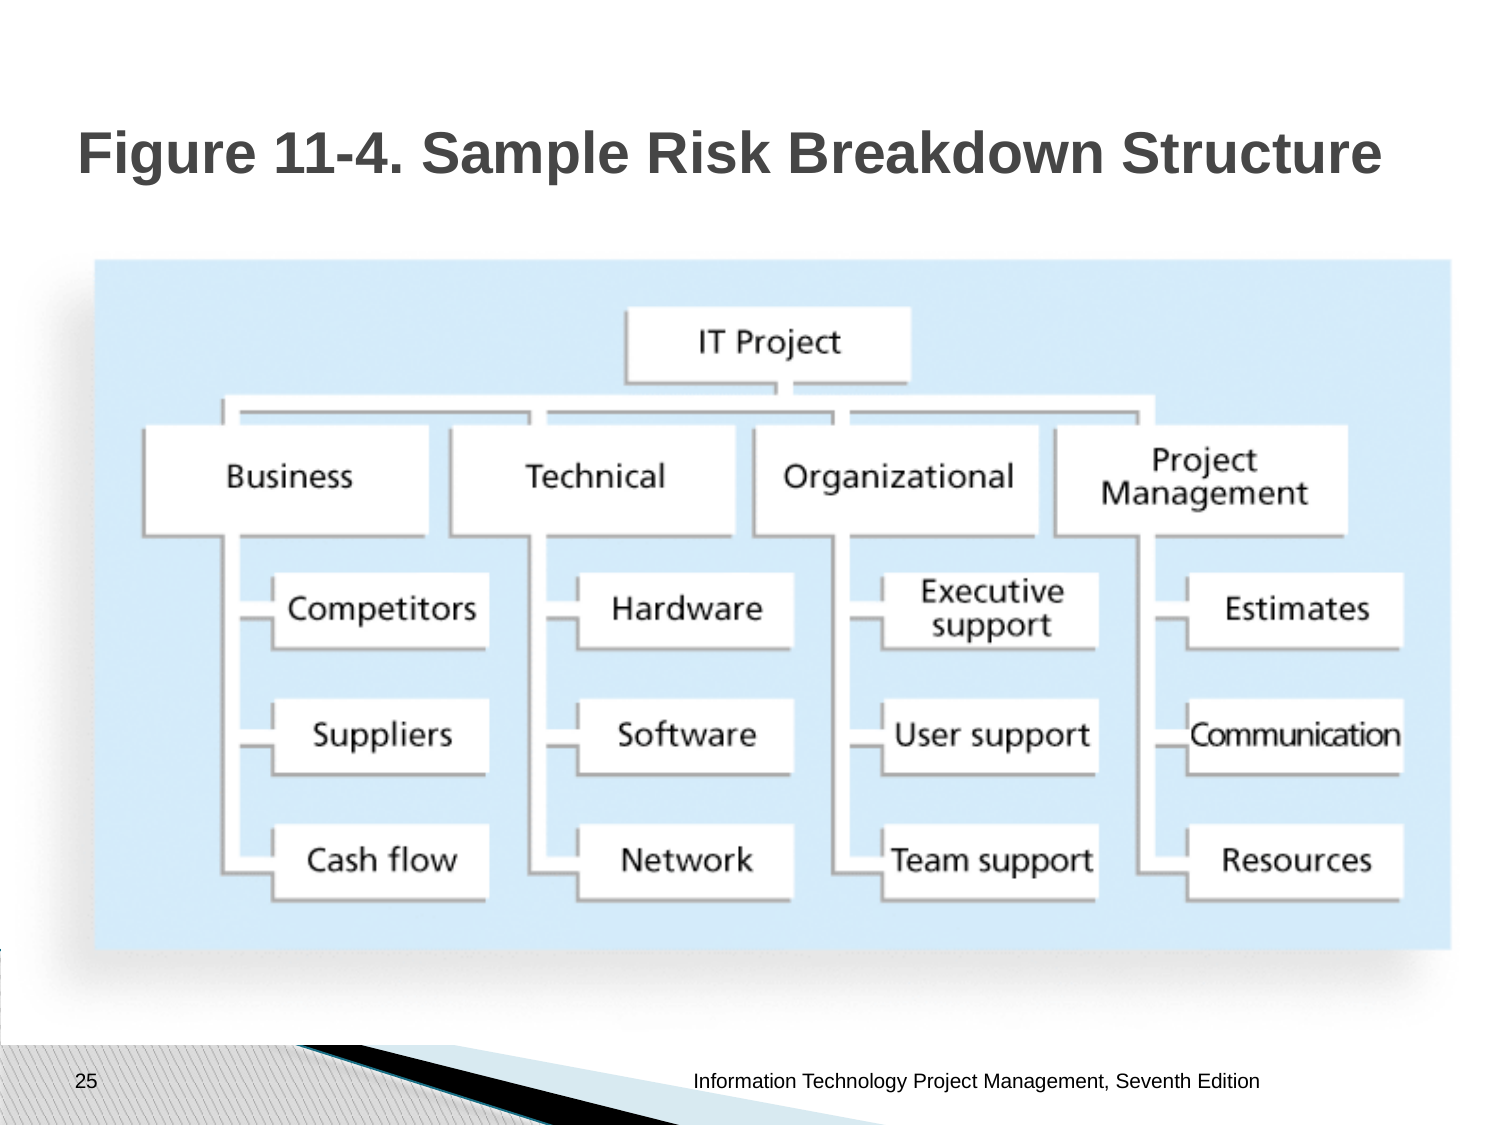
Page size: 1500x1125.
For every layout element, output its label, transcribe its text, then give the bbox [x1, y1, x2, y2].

slide_number 25 [37, 1057, 113, 1100]
picture [1, 237, 1476, 1046]
footer Information Technology Project Management, Seventh Edition [312, 1062, 1275, 1100]
title Figure 11-4. Sample Risk Breakdown Structure [62, 75, 1438, 225]
